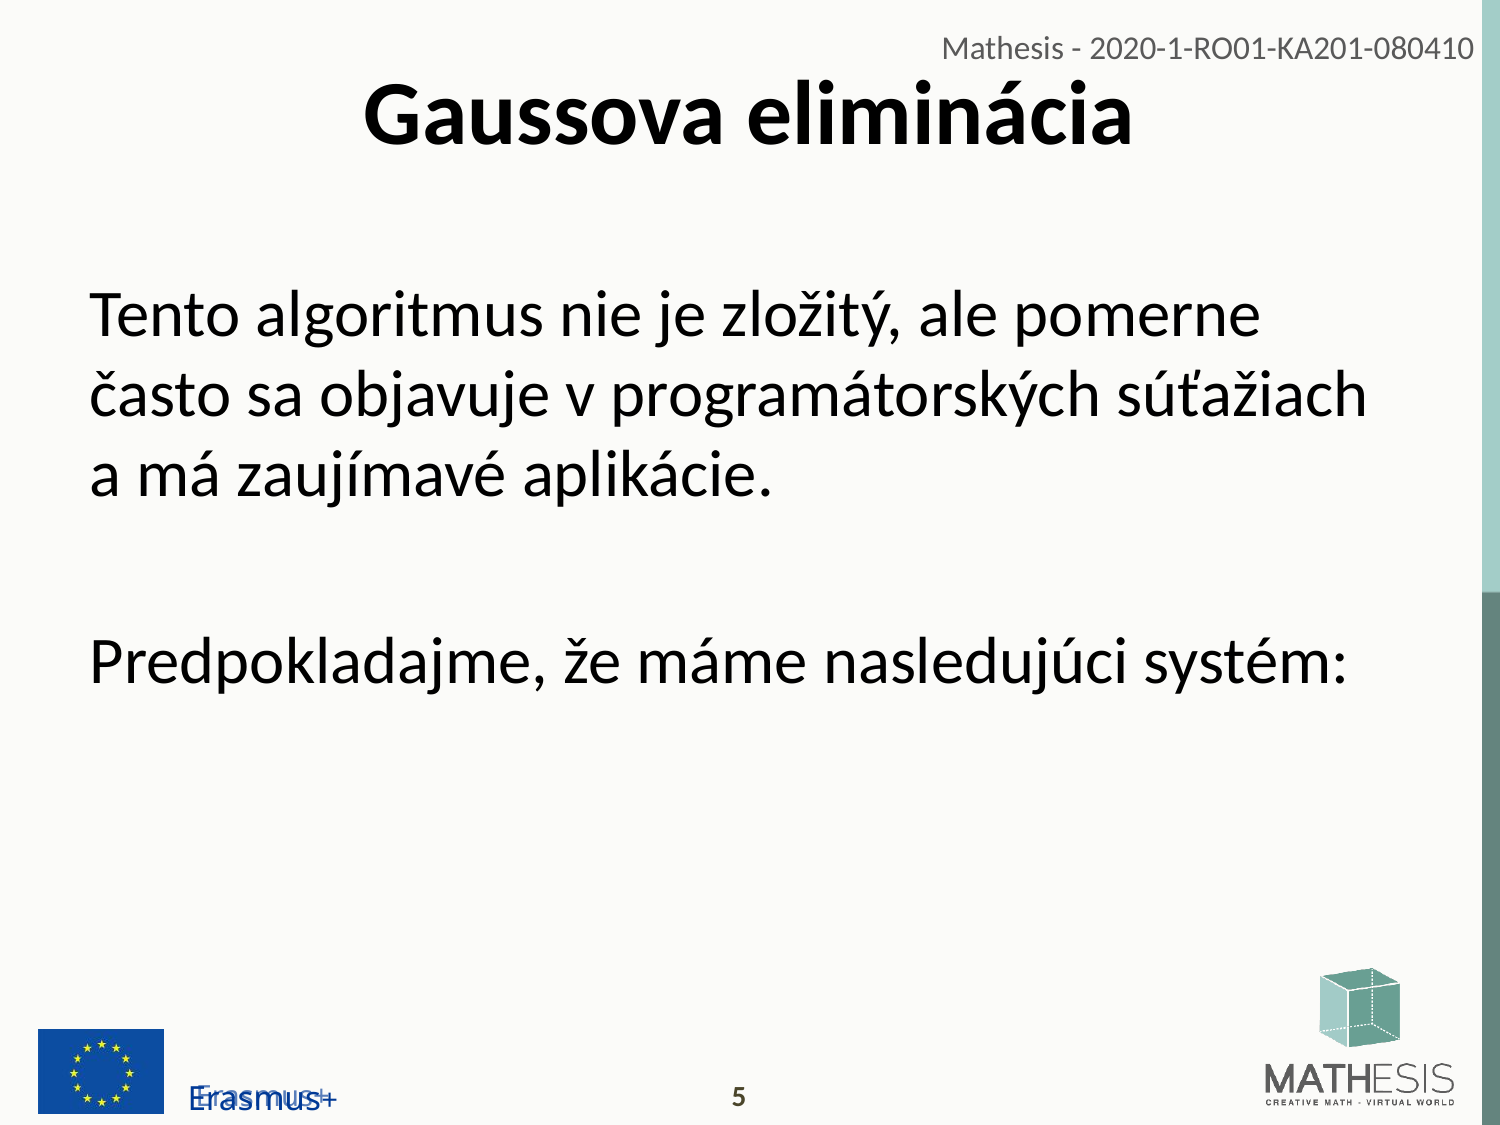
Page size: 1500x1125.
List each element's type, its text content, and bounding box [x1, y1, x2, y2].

list Tento algoritmus nie je zložitý, ale pomerne často sa objavuje v programátorských súťažiach a má zaujímavé aplikácie. Predpokladajme, že máme nasledujúci systém: [75, 262, 1425, 551]
picture [38, 1029, 164, 1114]
title Gaussova eliminácia [75, 45, 1425, 233]
